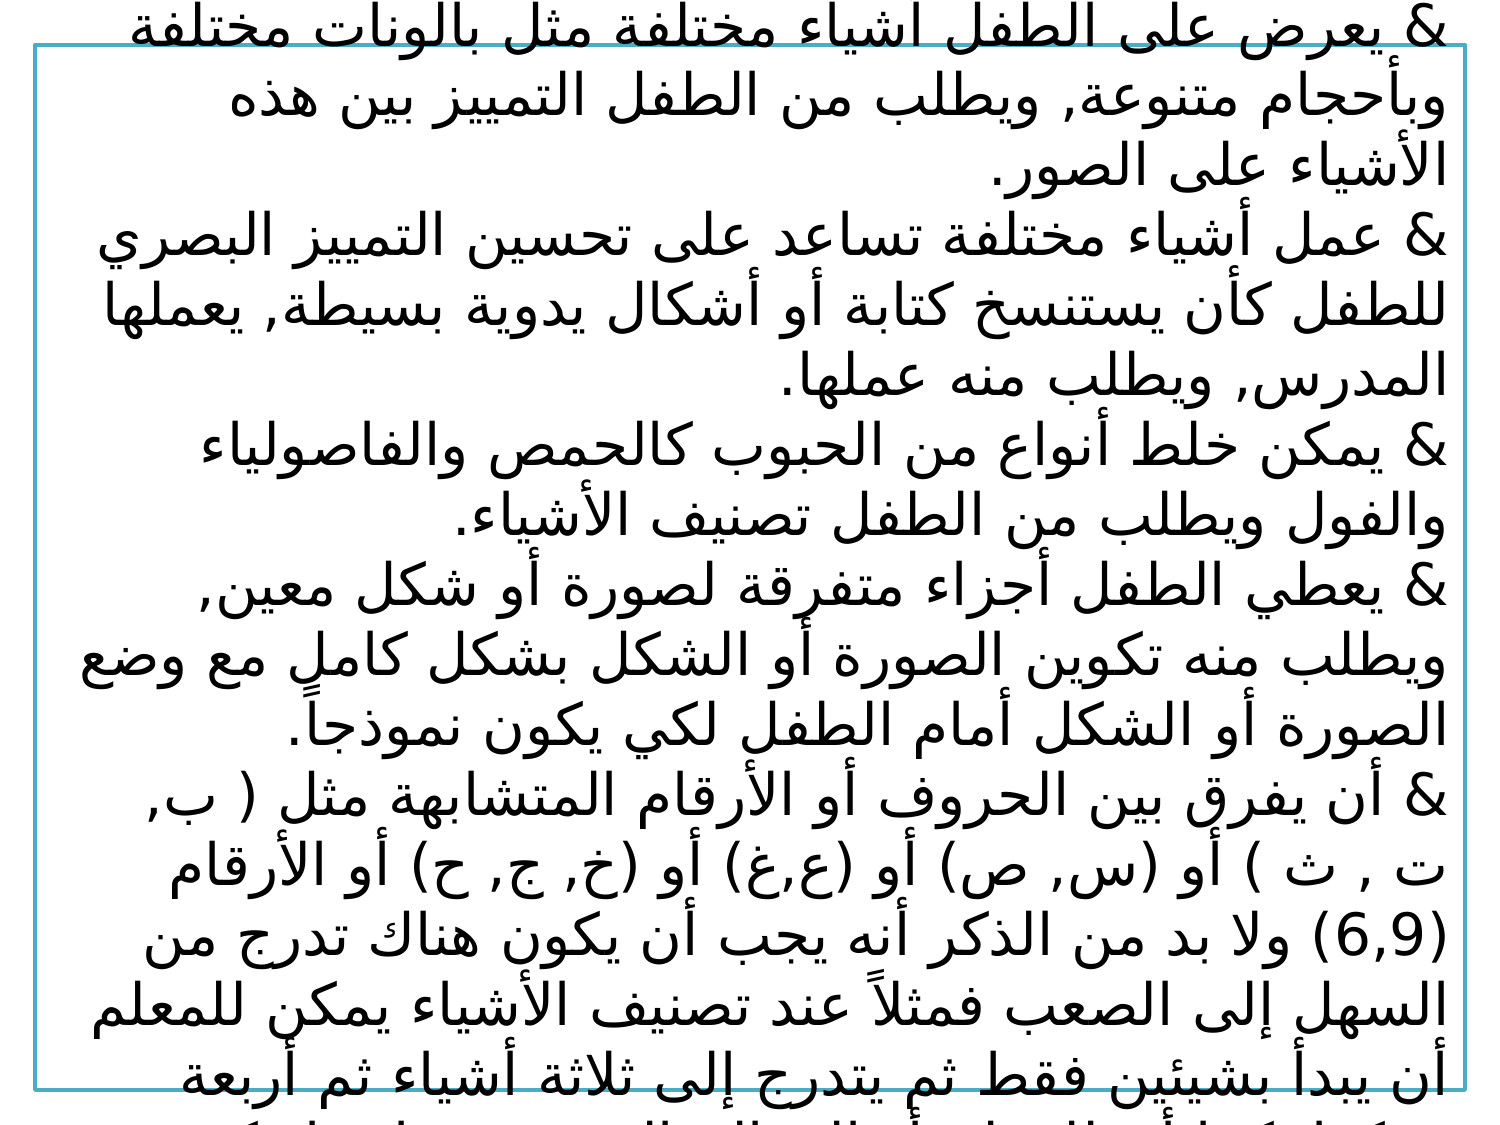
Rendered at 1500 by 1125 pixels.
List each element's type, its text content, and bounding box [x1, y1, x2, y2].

title الأنشطة المتعلقة بالتمييز: & يعرض على الطفل أشياء مختلفة مثل بالونات مختلفة وبأحجام متنوعة, ويطلب من الطفل التمييز بين هذه الأشياء على الصور. & عمل أشياء مختلفة تساعد على تحسين التمييز البصري للطفل كأن يستنسخ كتابة أو أشكال يدوية بسيطة, يعملها المدرس, ويطلب منه عملها. & يمكن خلط أنواع من الحبوب كالحمص والفاصولياء والفول ويطلب من الطفل تصنيف الأشياء. & يعطي الطفل أجزاء متفرقة لصورة أو شكل معين, ويطلب منه تكوين الصورة أو الشكل بشكل كامل مع وضع الصورة أو الشكل أمام الطفل لكي يكون نموذجاً. & أن يفرق بين الحروف أو الأرقام المتشابهة مثل ( ب, ت , ث ) أو (س, ص) أو (ع,غ) أو (خ, ج, ح) أو الأرقام (6,9) ولا بد من الذكر أنه يجب أن يكون هناك تدرج من السهل إلى الصعب فمثلاً عند تصنيف الأشياء يمكن للمعلم أن يبدأ بشيئين فقط ثم يتدرج إلى ثلاثة أشياء ثم أربعة وهكذا, كما أن للمعلم أو المعالج الحرية في اختيار كثير من الأنشطة التي تساعد الطفل على التمييز البصري. [33, 43, 1467, 1092]
